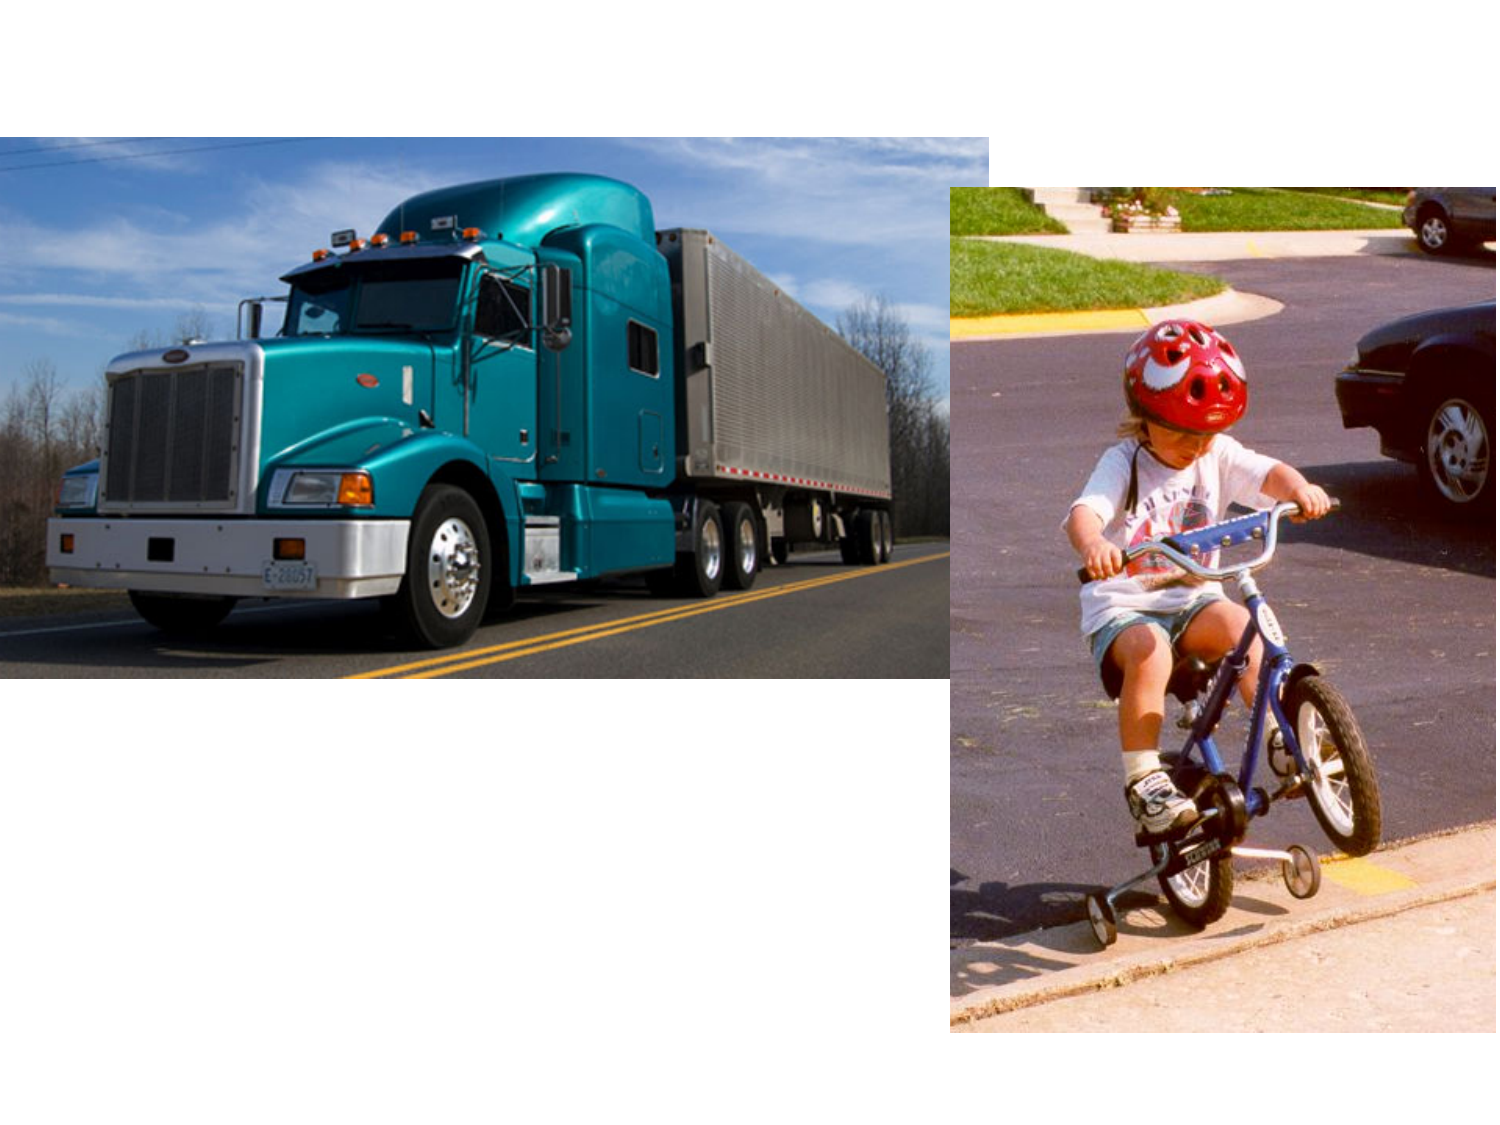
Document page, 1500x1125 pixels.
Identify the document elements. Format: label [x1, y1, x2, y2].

picture [0, 137, 1496, 1033]
